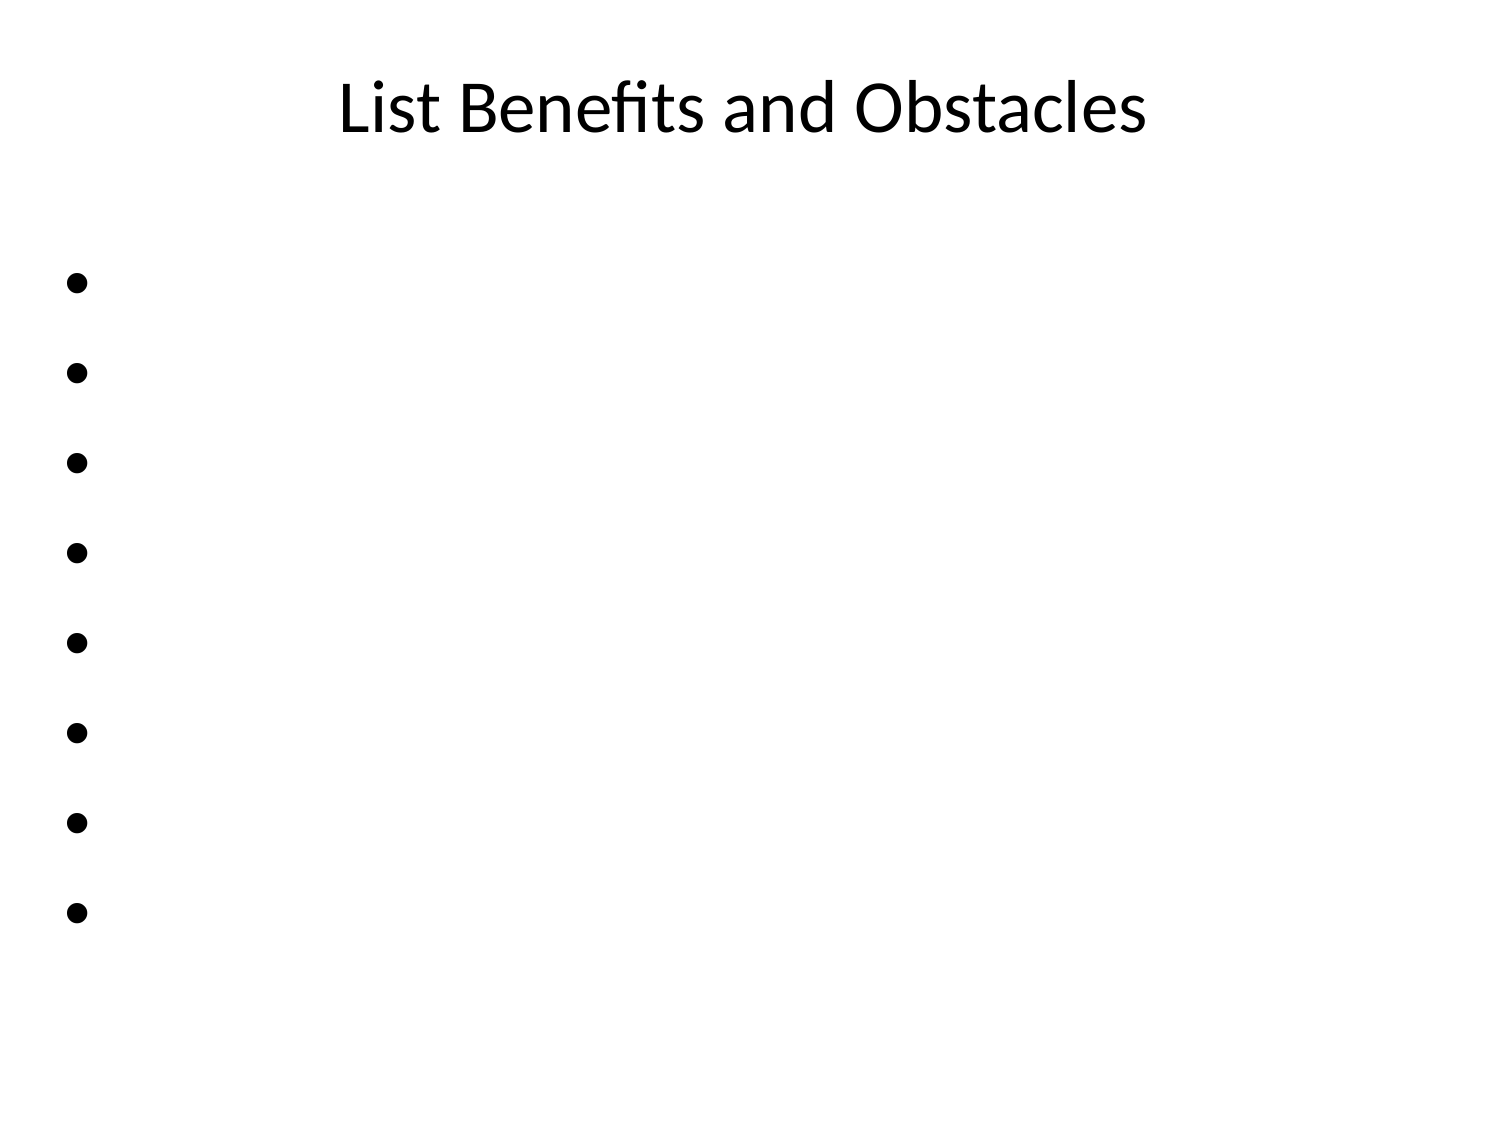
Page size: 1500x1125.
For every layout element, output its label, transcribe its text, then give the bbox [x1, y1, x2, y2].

text_box List Benefits and Obstacles [50, 49, 1438, 1055]
